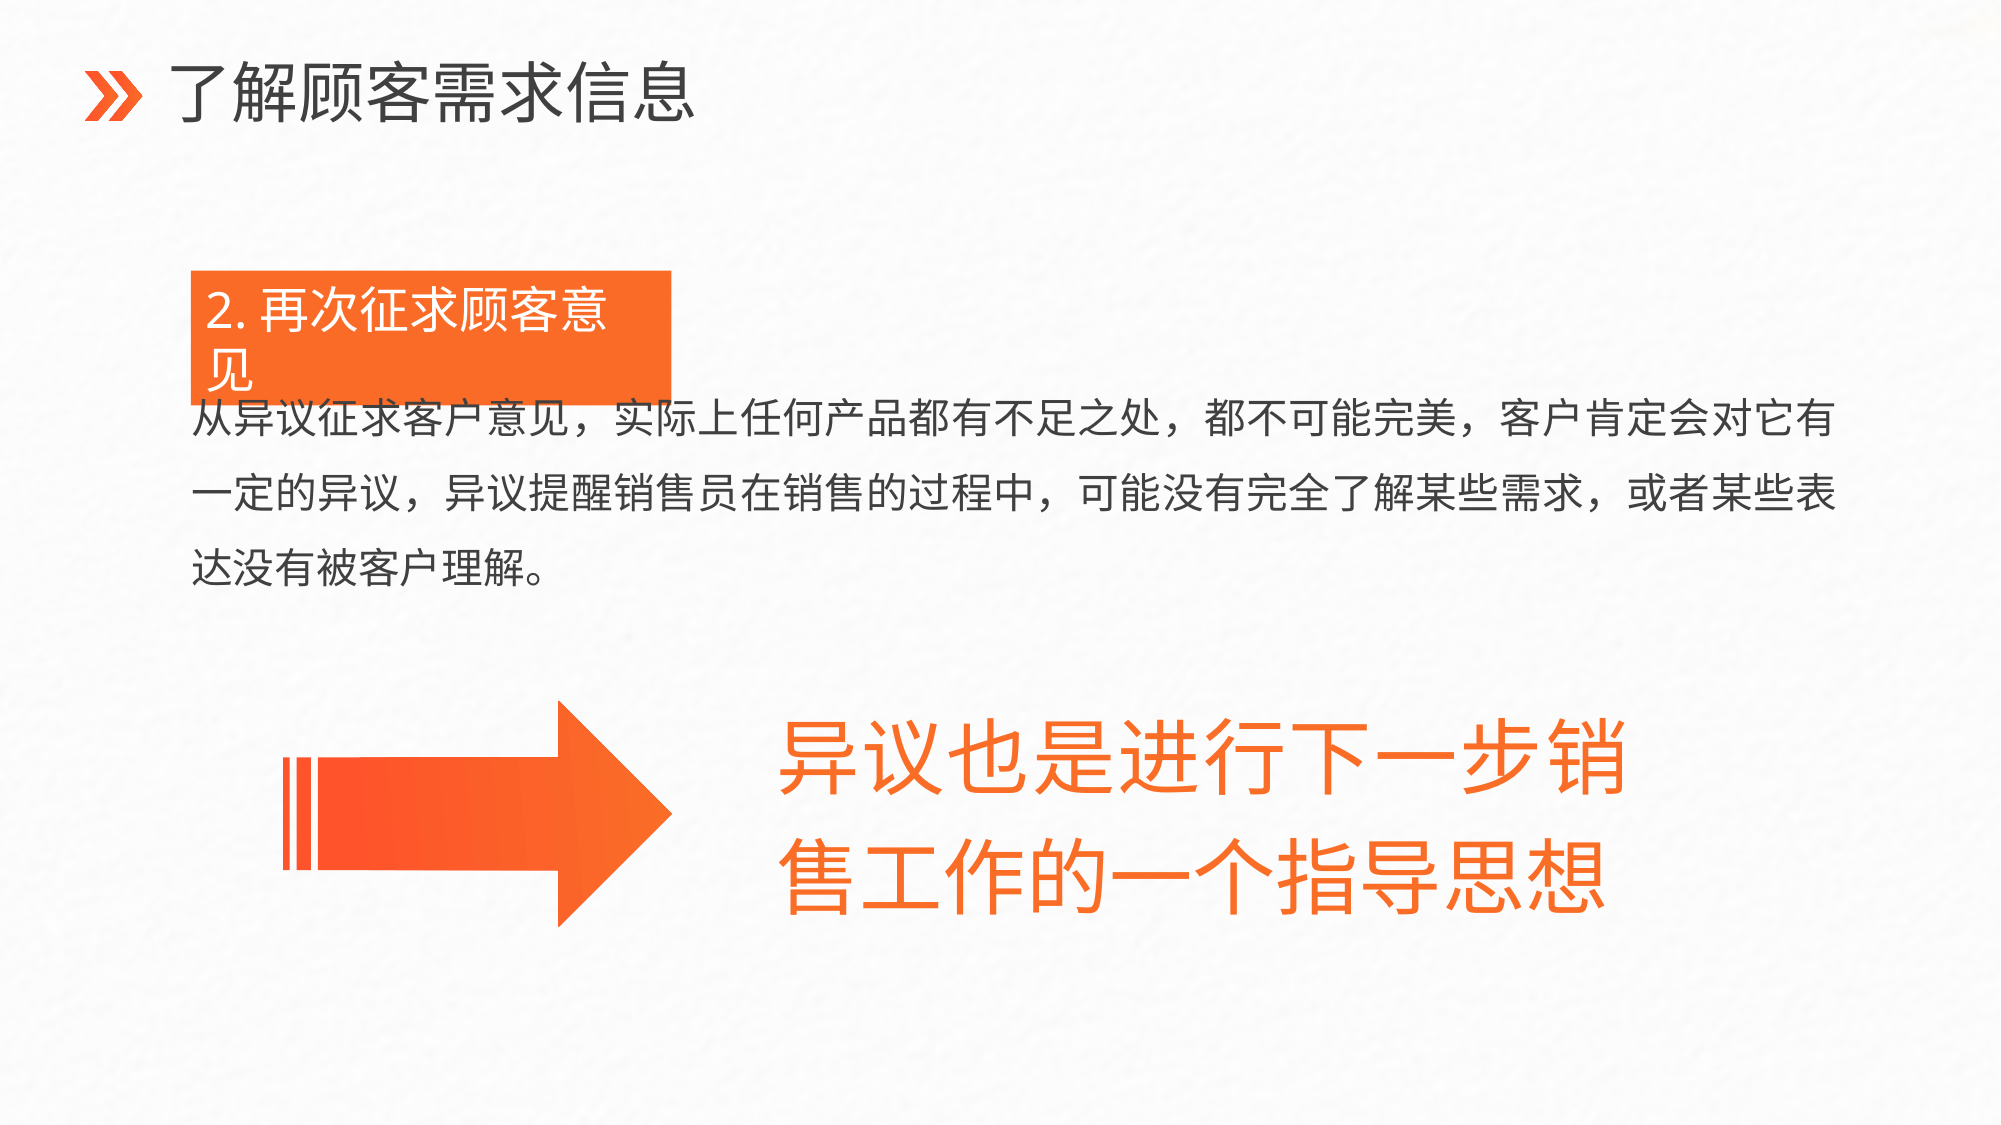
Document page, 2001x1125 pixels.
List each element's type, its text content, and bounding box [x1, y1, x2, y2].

text_box 2.再次征求顾客意见 [190, 270, 672, 359]
text_box 了解顾客需求信息 [150, 43, 714, 139]
text_box [282, 756, 291, 871]
text_box 异议也是进行下一步销售工作的一个指导思想 [761, 677, 1643, 933]
text_box 从异议征求客户意见，实际上任何产品都有不足之处，都不可能完美，客户肯定会对它有一定的异议，异议提醒销售员在销售的过程中，可能没有完全了解某些需求，或者某些表达没有被客户理解。 [176, 359, 1852, 599]
text_box [296, 756, 312, 871]
text_box [316, 698, 673, 930]
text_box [84, 71, 143, 121]
